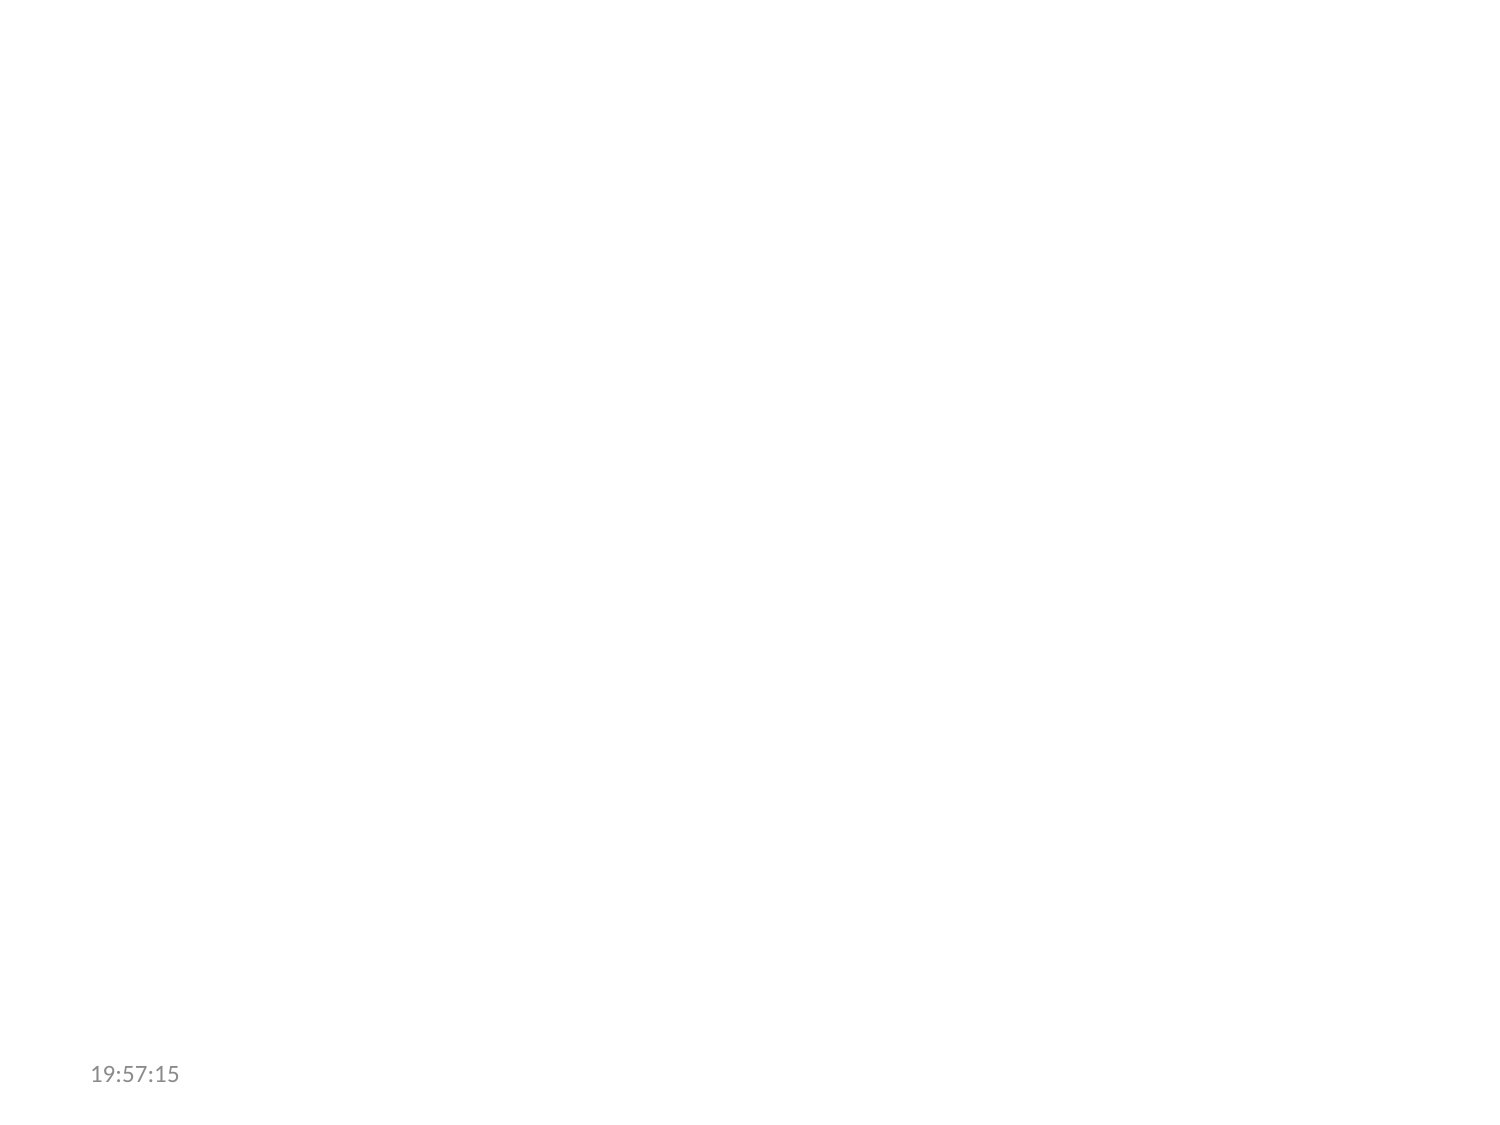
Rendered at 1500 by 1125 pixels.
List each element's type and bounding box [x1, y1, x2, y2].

slide_number [75, 1042, 425, 1103]
